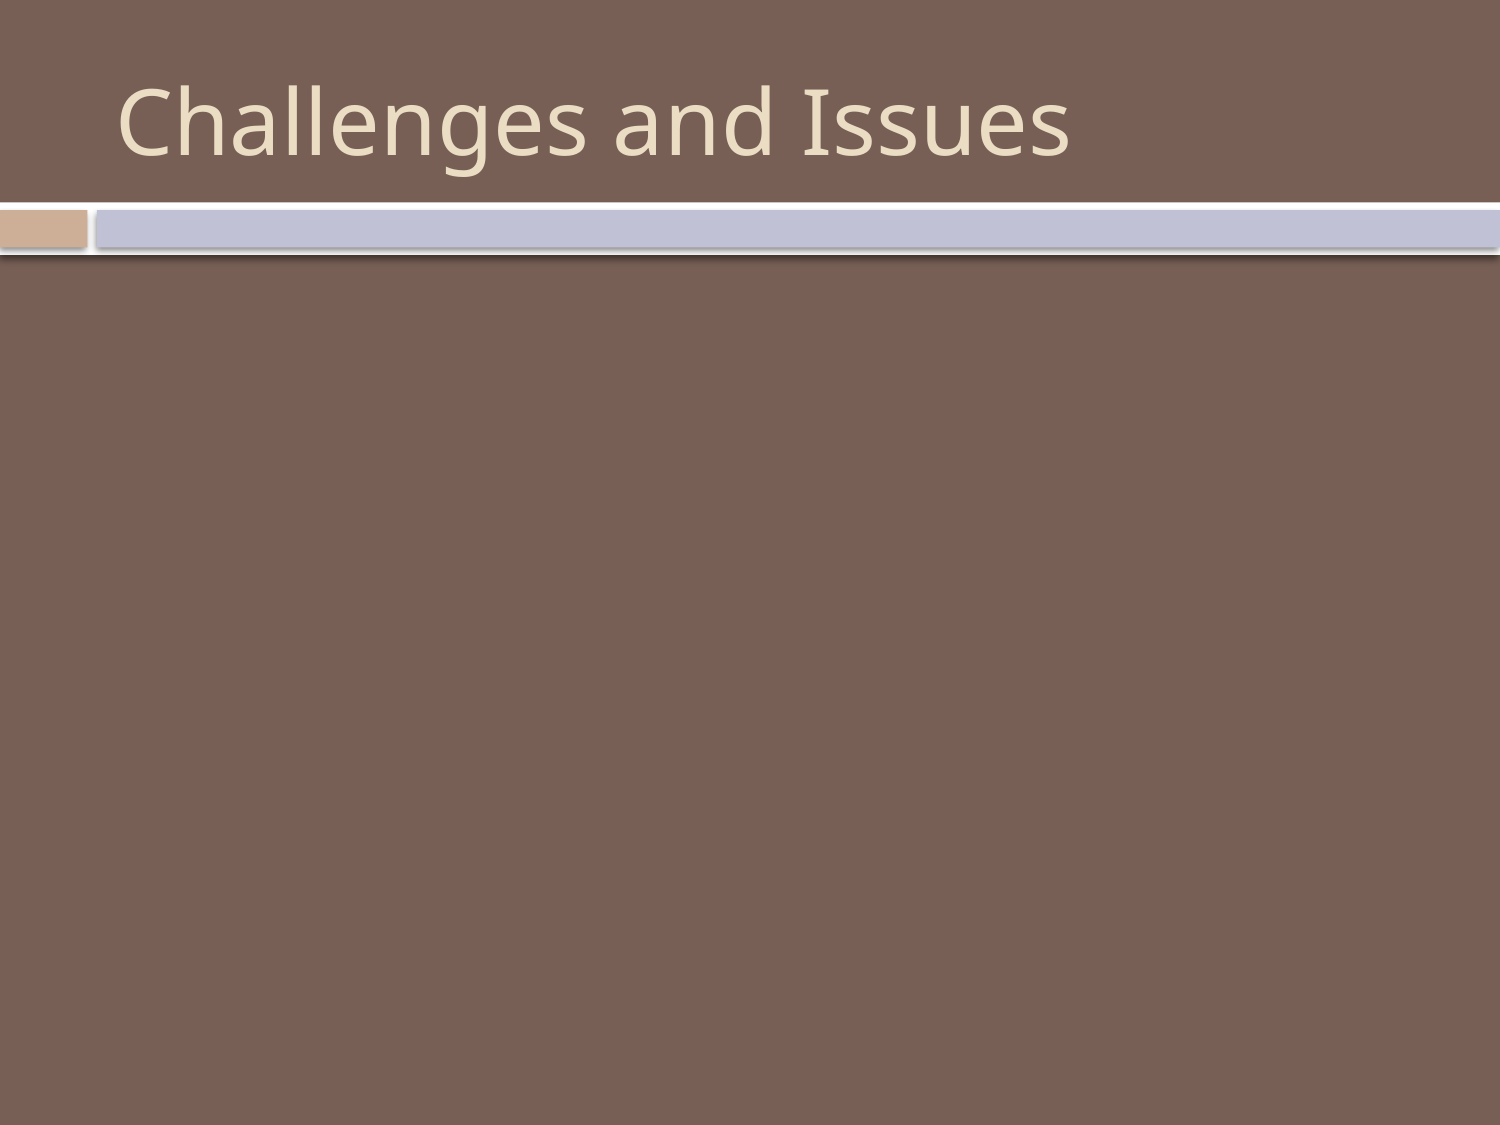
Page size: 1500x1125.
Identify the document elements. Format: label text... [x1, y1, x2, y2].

title Challenges and Issues [100, 37, 1438, 200]
